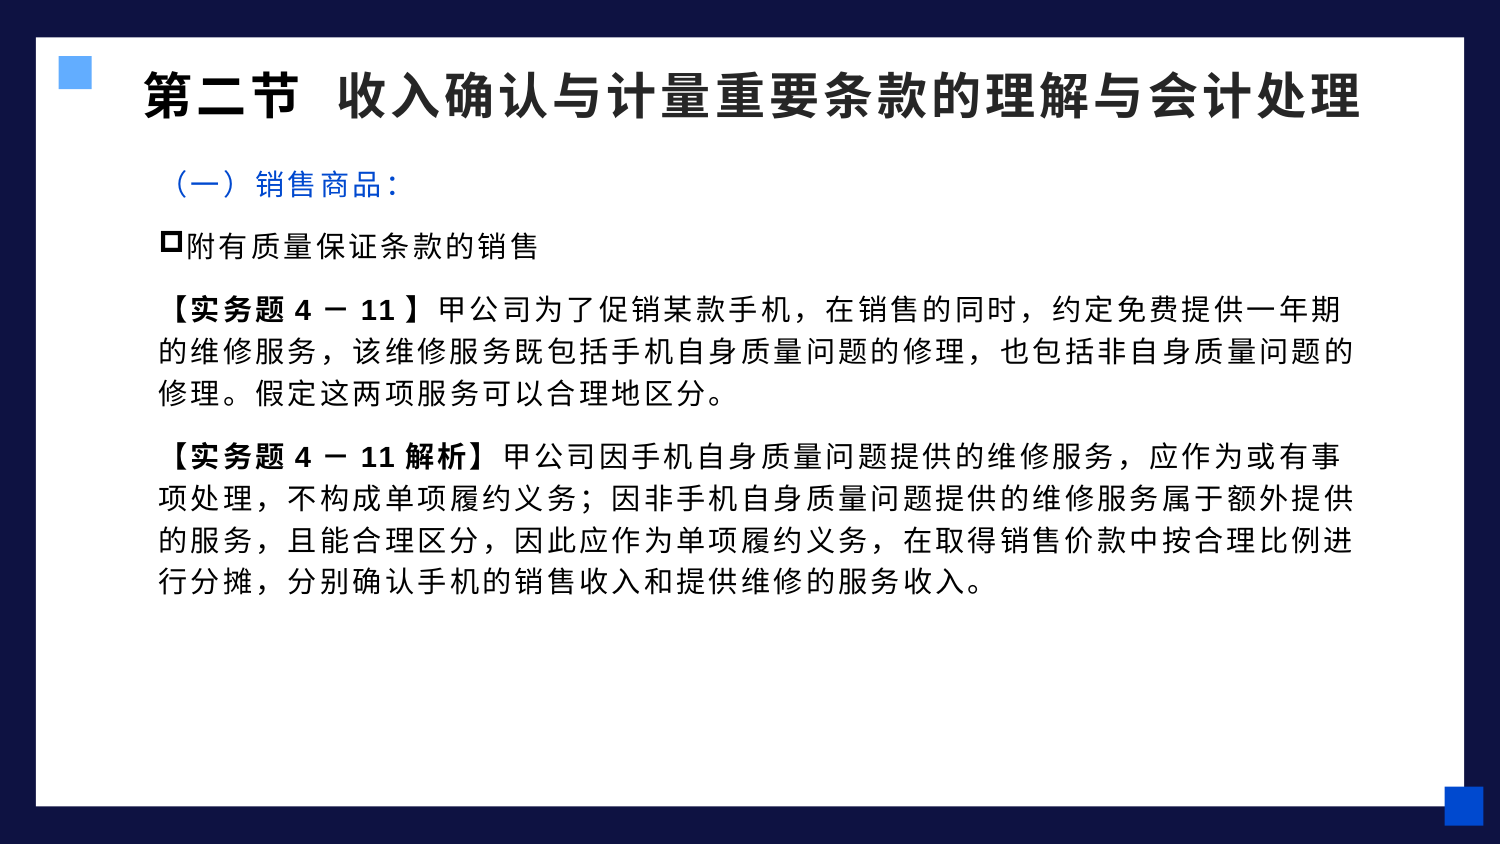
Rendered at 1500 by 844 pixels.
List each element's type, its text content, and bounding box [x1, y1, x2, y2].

list （一）销售商品： 附有质量保证条款的销售 【实务题4－11】甲公司为了促销某款手机，在销售的同时，约定免费提供一年期的维修服务，该维修服务既包括手机自身质量问题的修理，也包括非自身质量问题的修理。假定这两项服务可以合理地区分。 【实务题4－11解析】甲公司因手机自身质量问题提供的维修服务，应作为或有事项处理，不构成单项履约义务；因非手机自身质量问题提供的维修服务属于额外提供的服务，且能合理区分，因此应作为单项履约义务，在取得销售价款中按合理比例进行分摊，分别确认手机的销售收入和提供维修的服务收入。 [141, 158, 1389, 584]
text_box 第二节 收入确认与计量重要条款的理解与会计处理 [99, 43, 1400, 133]
